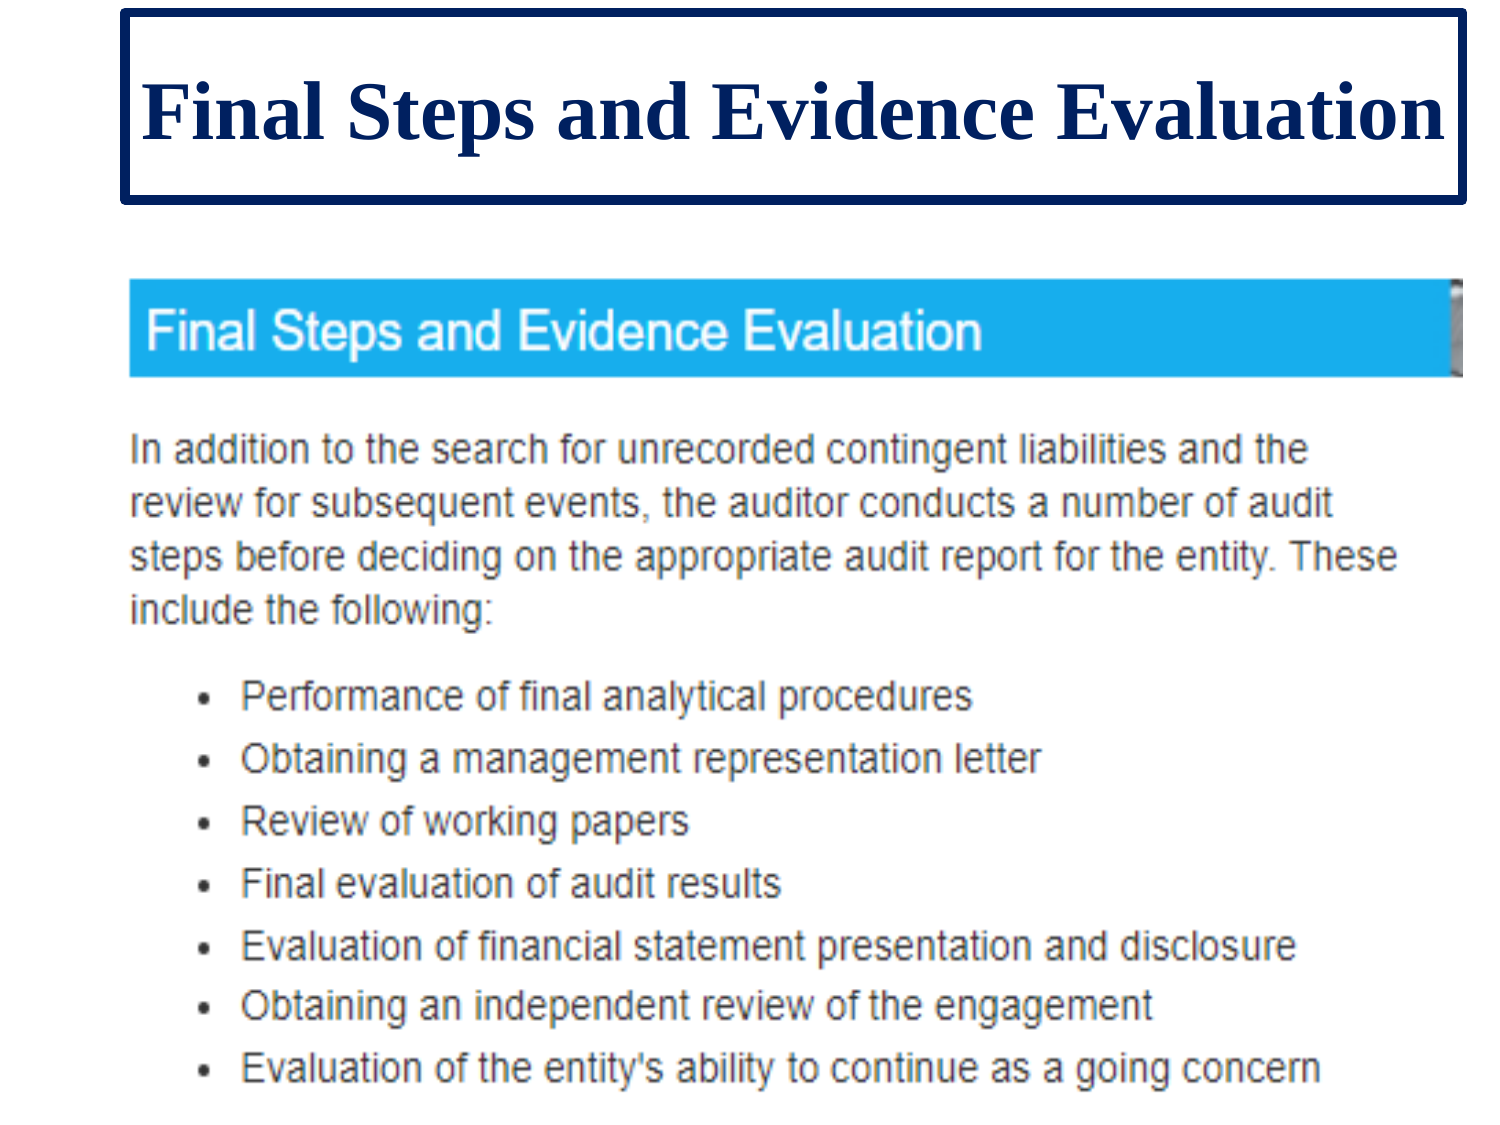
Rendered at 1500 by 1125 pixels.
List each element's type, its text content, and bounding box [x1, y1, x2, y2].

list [124, 274, 1463, 1113]
title Final Steps and Evidence Evaluation [120, 8, 1467, 205]
